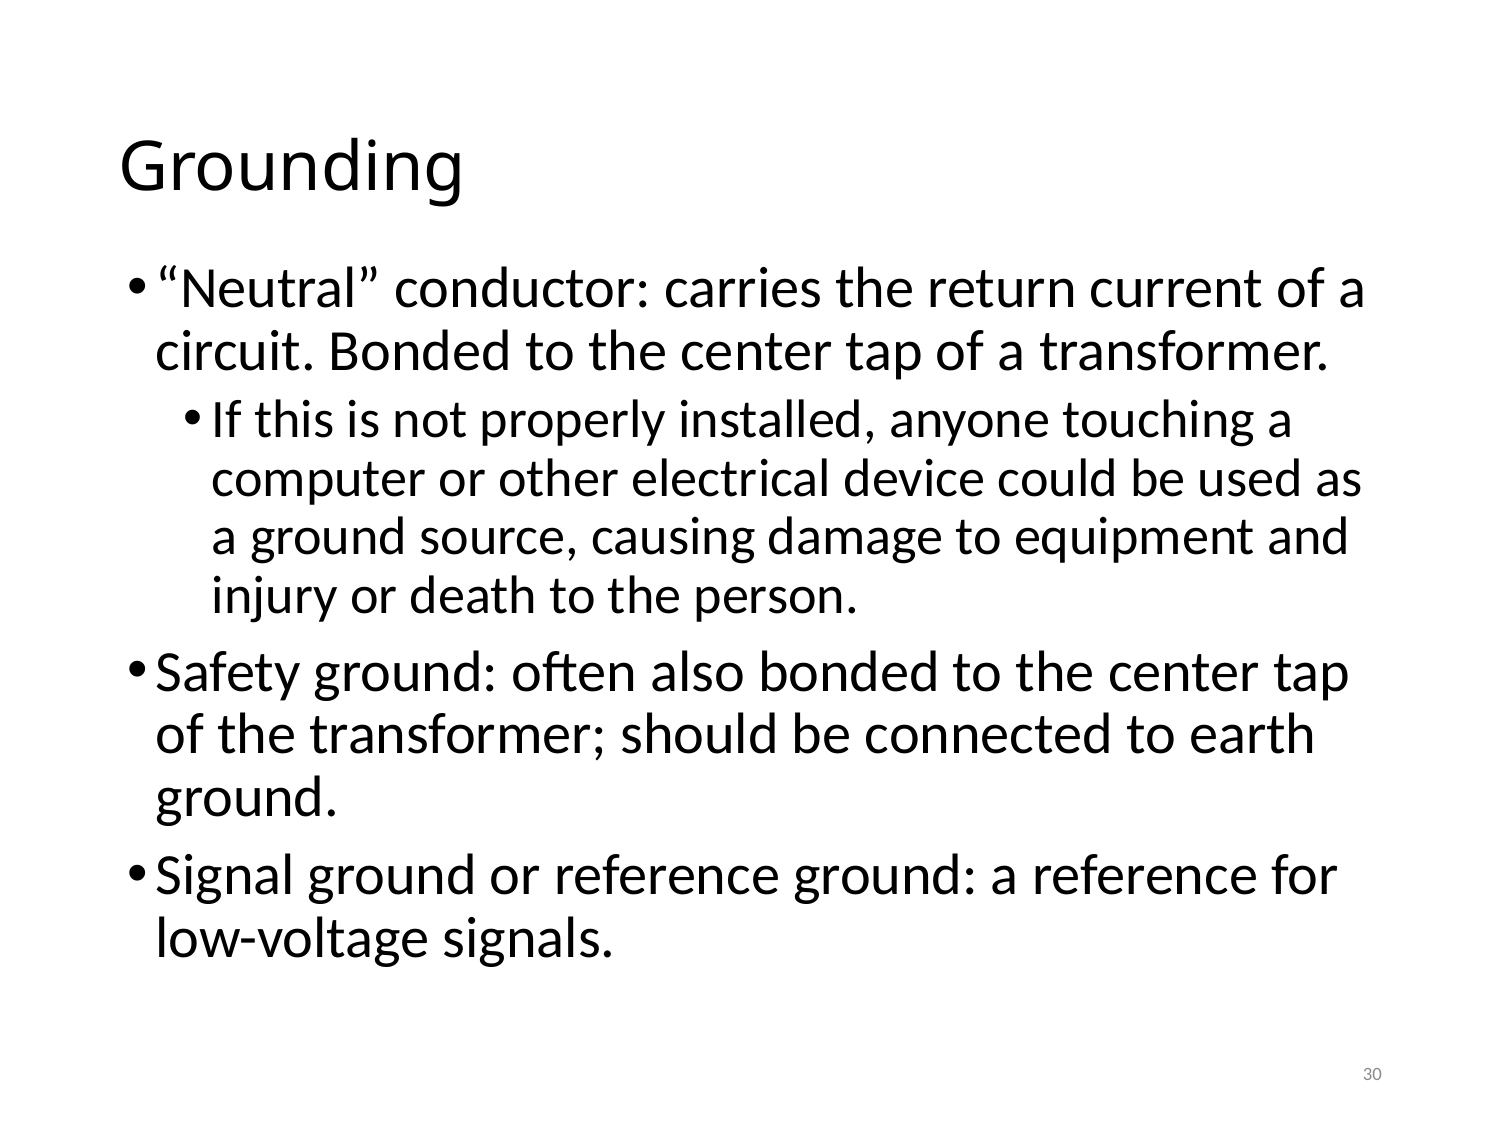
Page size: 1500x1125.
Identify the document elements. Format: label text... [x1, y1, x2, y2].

slide_number 30 [1059, 1042, 1397, 1103]
list “Neutral” conductor: carries the return current of a circuit. Bonded to the center tap of a transformer. If this is not properly installed, anyone touching a computer or other electrical device could be used as a ground source, causing damage to equipment and injury or death to the person. Safety ground: often also bonded to the center tap of the transformer; should be connected to earth ground. Signal ground or reference ground: a reference for low-voltage signals. [112, 249, 1388, 1021]
title Grounding [103, 59, 1397, 278]
